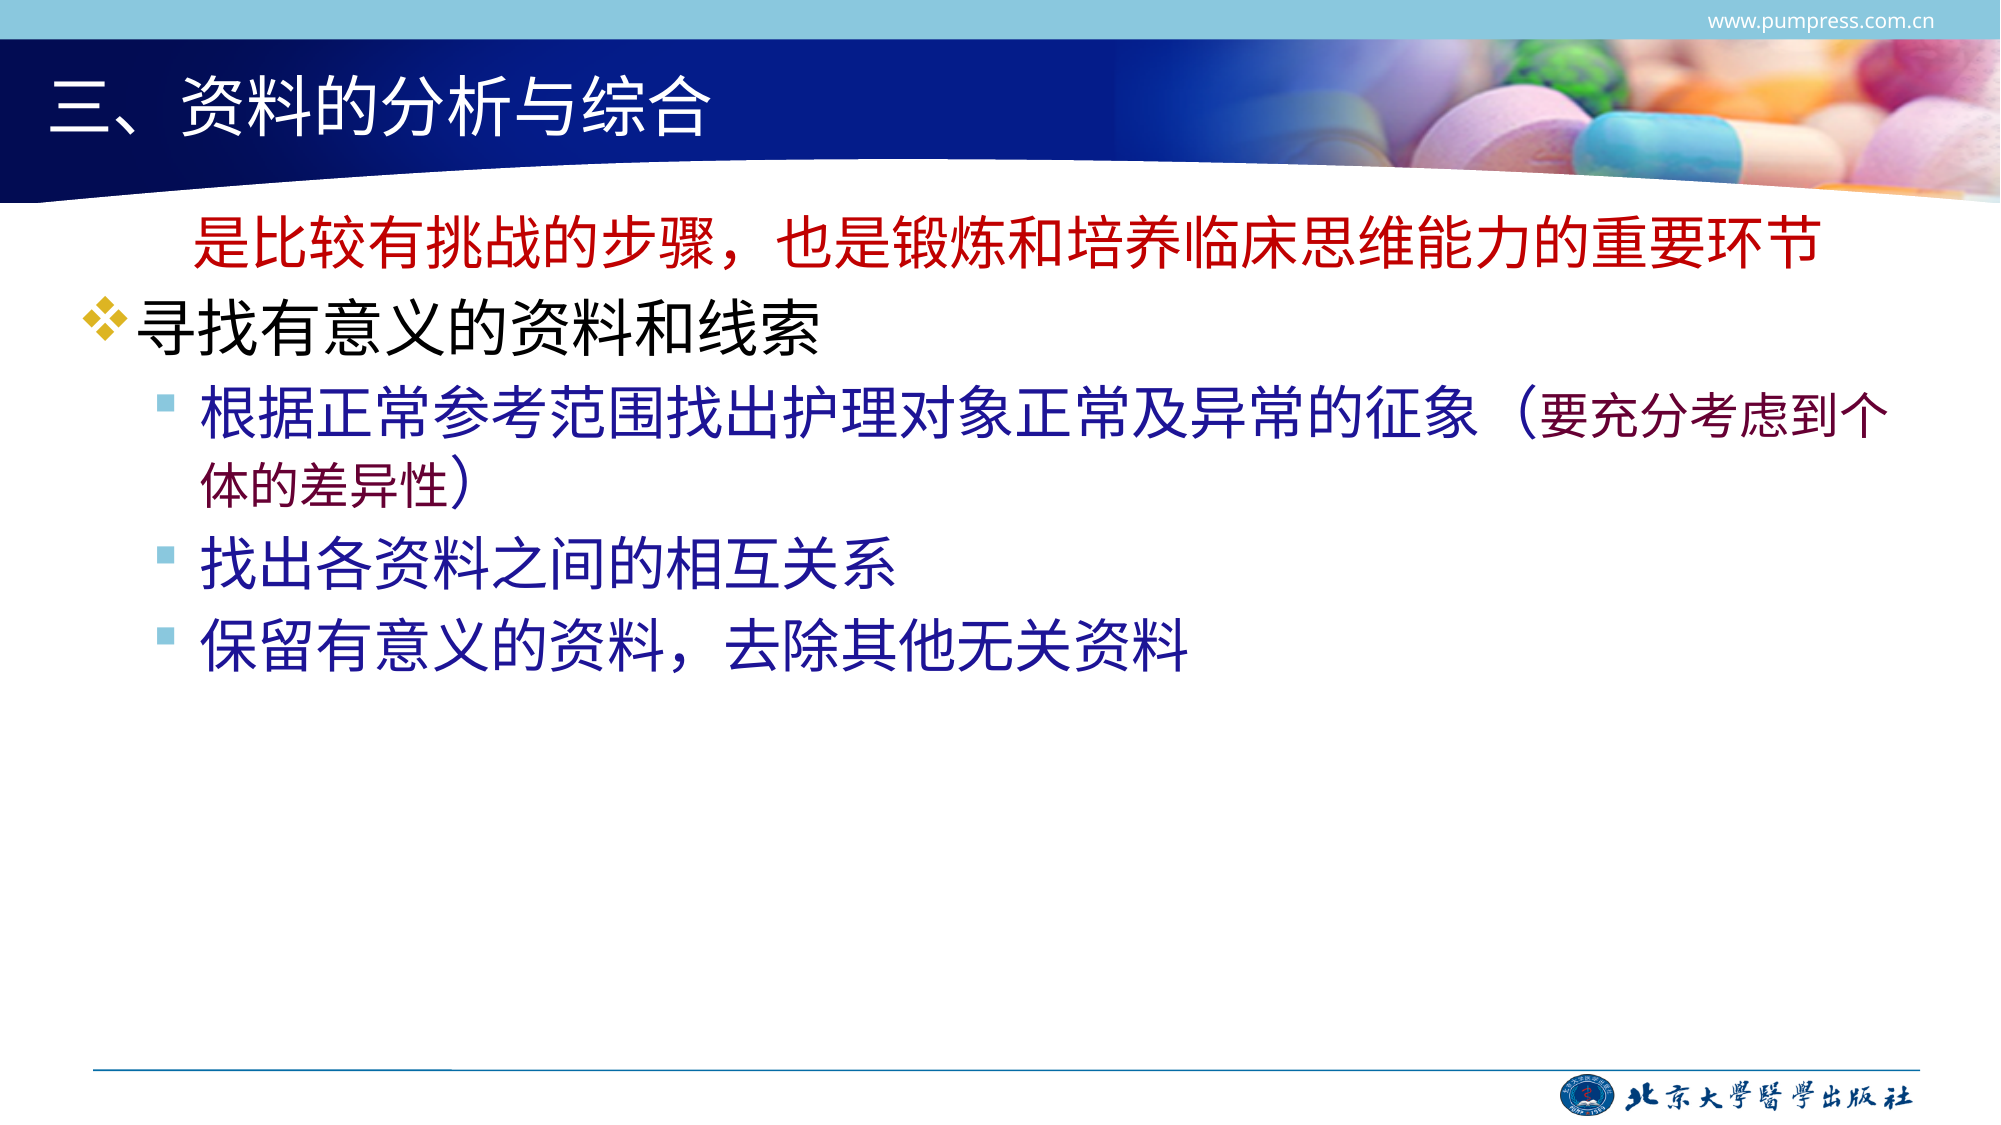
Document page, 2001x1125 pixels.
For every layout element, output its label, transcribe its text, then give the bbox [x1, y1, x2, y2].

slide_number www.pumpress.com.cn [1366, 0, 1951, 38]
picture [0, 40, 2000, 203]
list 是比较有挑战的步骤，也是锻炼和培养临床思维能力的重要环节 寻找有意义的资料和线索 根据正常参考范围找出护理对象正常及异常的征象（要充分考虑到个体的差异性） 找出各资料之间的相互关系 保留有意义的资料，去除其他无关资料 [62, 198, 1947, 1000]
picture [1560, 1074, 1915, 1118]
title 三、资料的分析与综合 [30, 58, 1799, 152]
